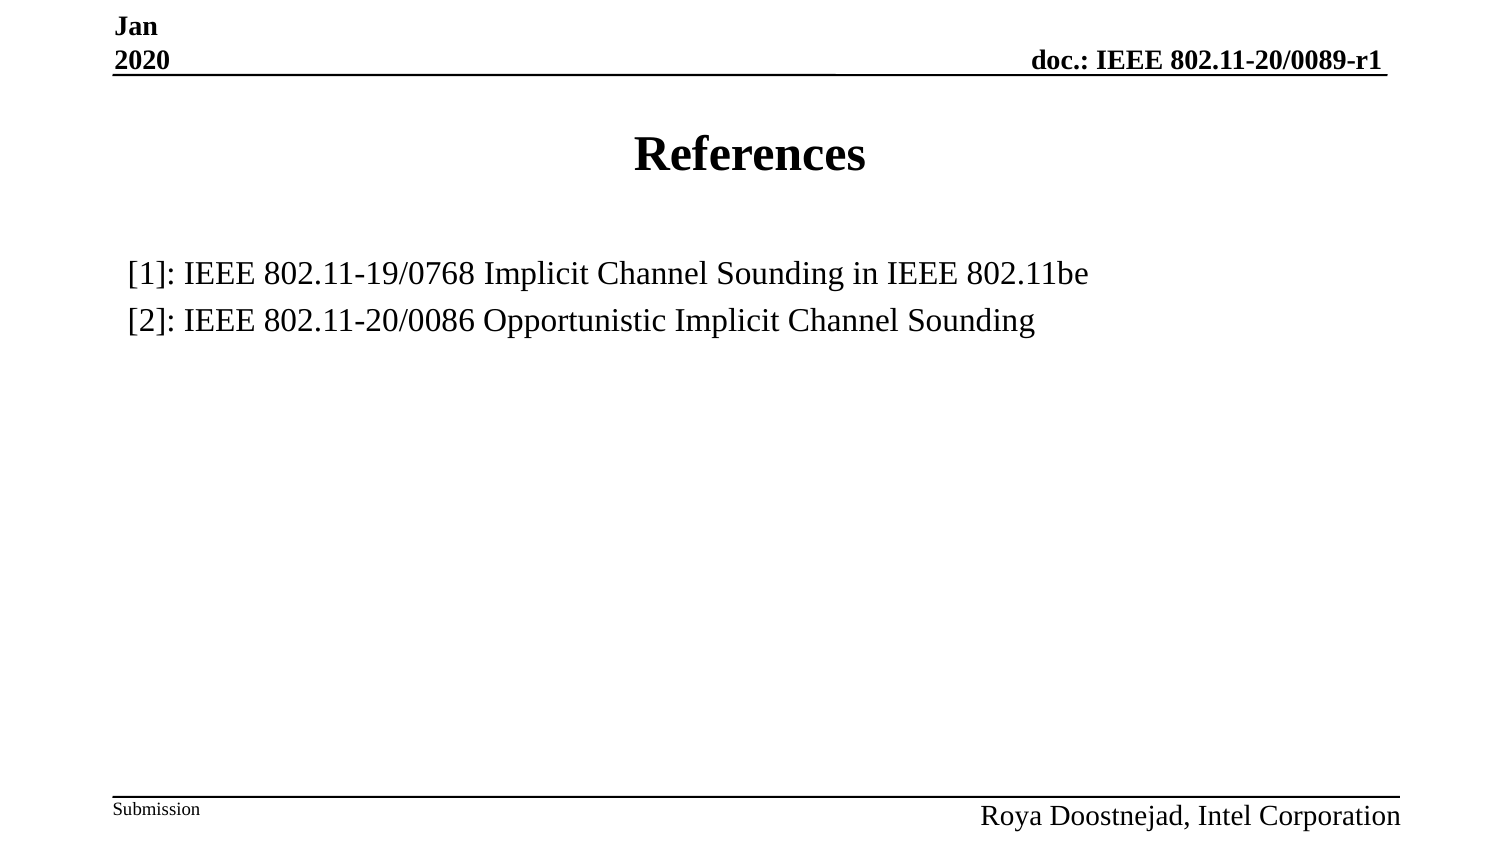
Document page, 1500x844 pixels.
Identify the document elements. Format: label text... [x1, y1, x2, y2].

list [1]: IEEE 802.11-19/0768 Implicit Channel Sounding in IEEE 802.11be [2]: IEEE 802.11-20/0086 Opportunistic Implicit Channel Sounding [112, 243, 1388, 751]
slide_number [114, 40, 172, 75]
footer Roya Doostnejad, Intel Corporation [979, 796, 1402, 832]
title References [112, 84, 1388, 216]
